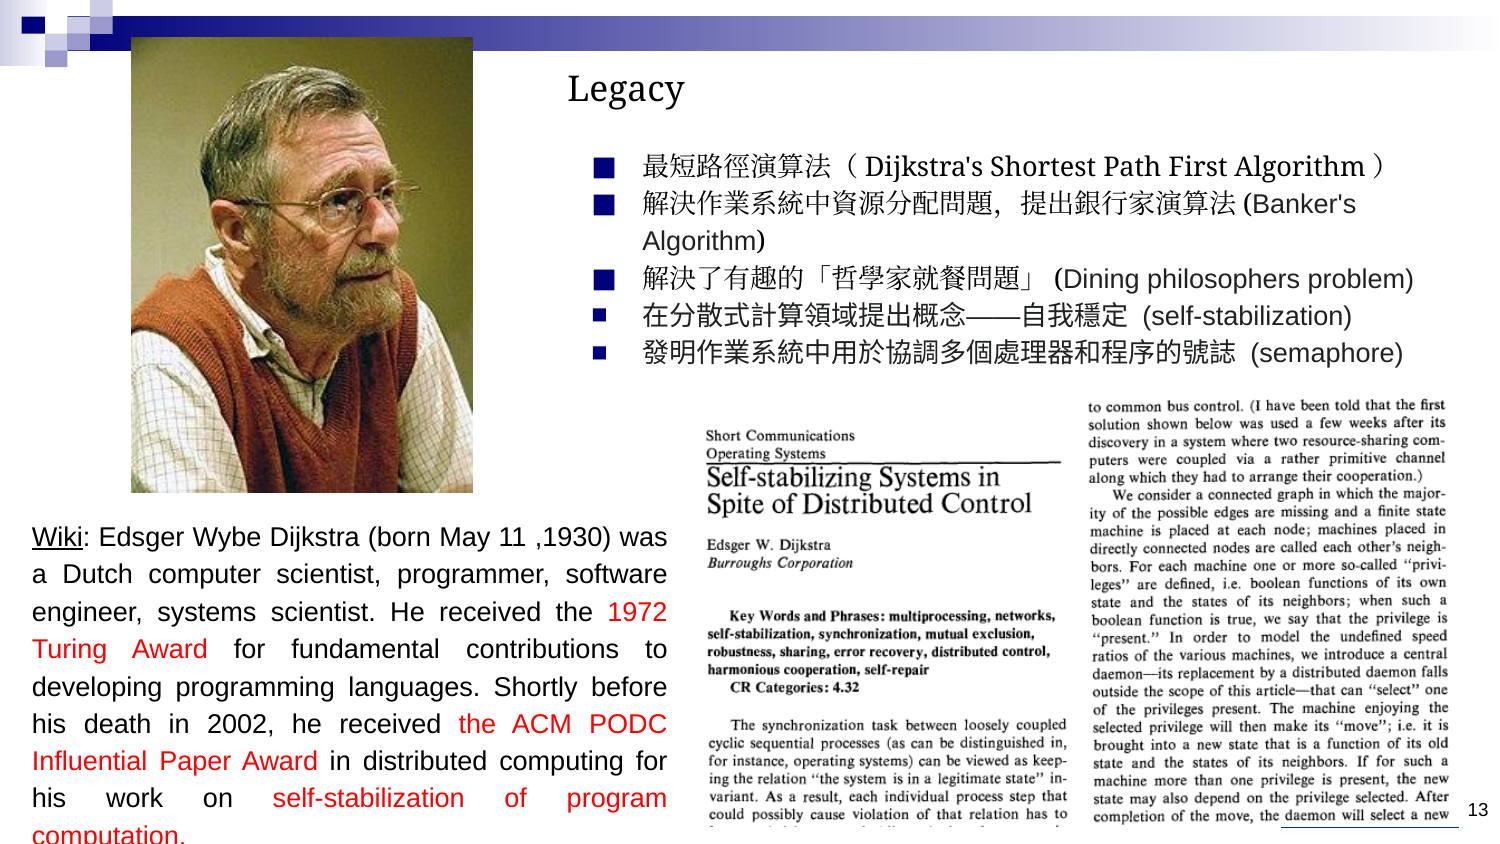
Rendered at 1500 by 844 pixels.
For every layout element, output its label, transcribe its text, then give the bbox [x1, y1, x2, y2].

slide_number 13 [1462, 796, 1500, 827]
picture [130, 37, 474, 494]
text_box Wiki: Edsger Wybe Dijkstra (born May 11 ,1930) was a Dutch computer scientist, programmer, software engineer, systems scientist. He received the 1972 Turing Award for fundamental contributions to developing programming languages. Shortly before his death in 2002, he received the ACM PODC Influential Paper Award in distributed computing for his work on self-stabilization of program computation. [8, 499, 683, 844]
text_box Legacy 最短路徑演算法（Dijkstra's Shortest Path First Algorithm） 解決作業系統中資源分配問題，提出銀行家演算法(Banker's Algorithm) 解決了有趣的「哲學家就餐問題」(Dining philosophers problem) 在分散式計算領域提出概念——自我穩定 (self-stabilization) 發明作業系統中用於協調多個處理器和程序的號誌 (semaphore) [552, 44, 1459, 384]
picture [686, 397, 1459, 828]
